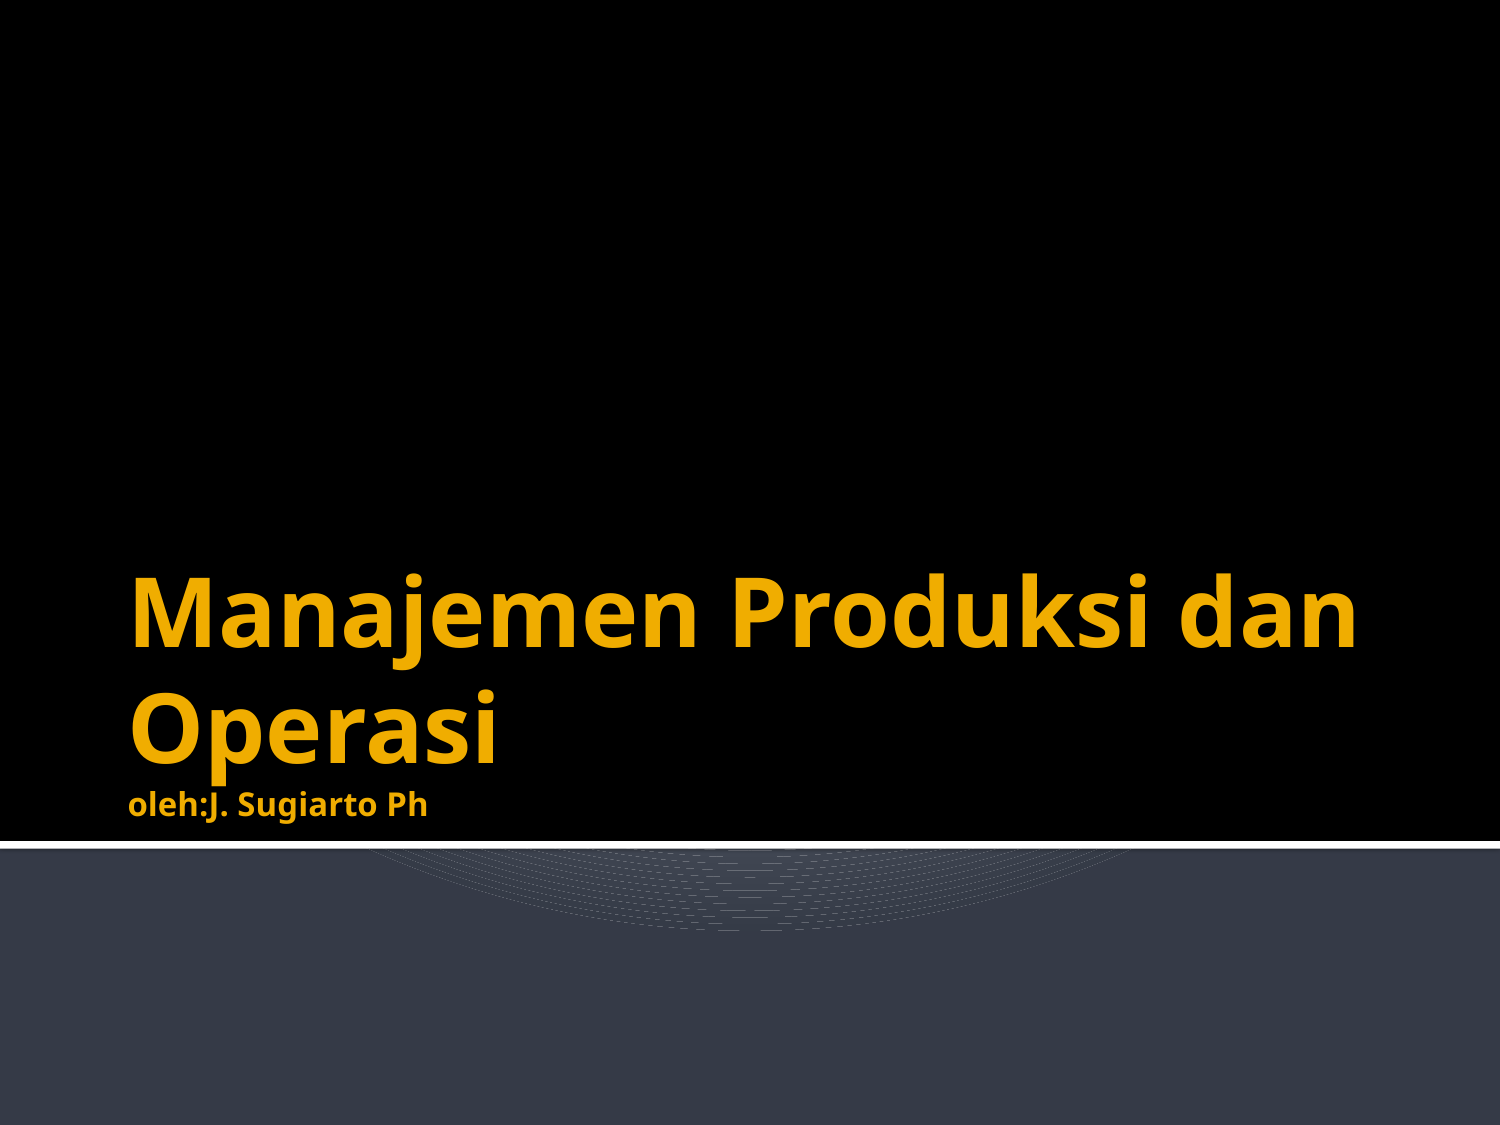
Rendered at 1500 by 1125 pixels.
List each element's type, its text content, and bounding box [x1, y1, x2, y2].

title Manajemen Produksi dan Operasi oleh:J. Sugiarto Ph [112, 550, 1438, 825]
